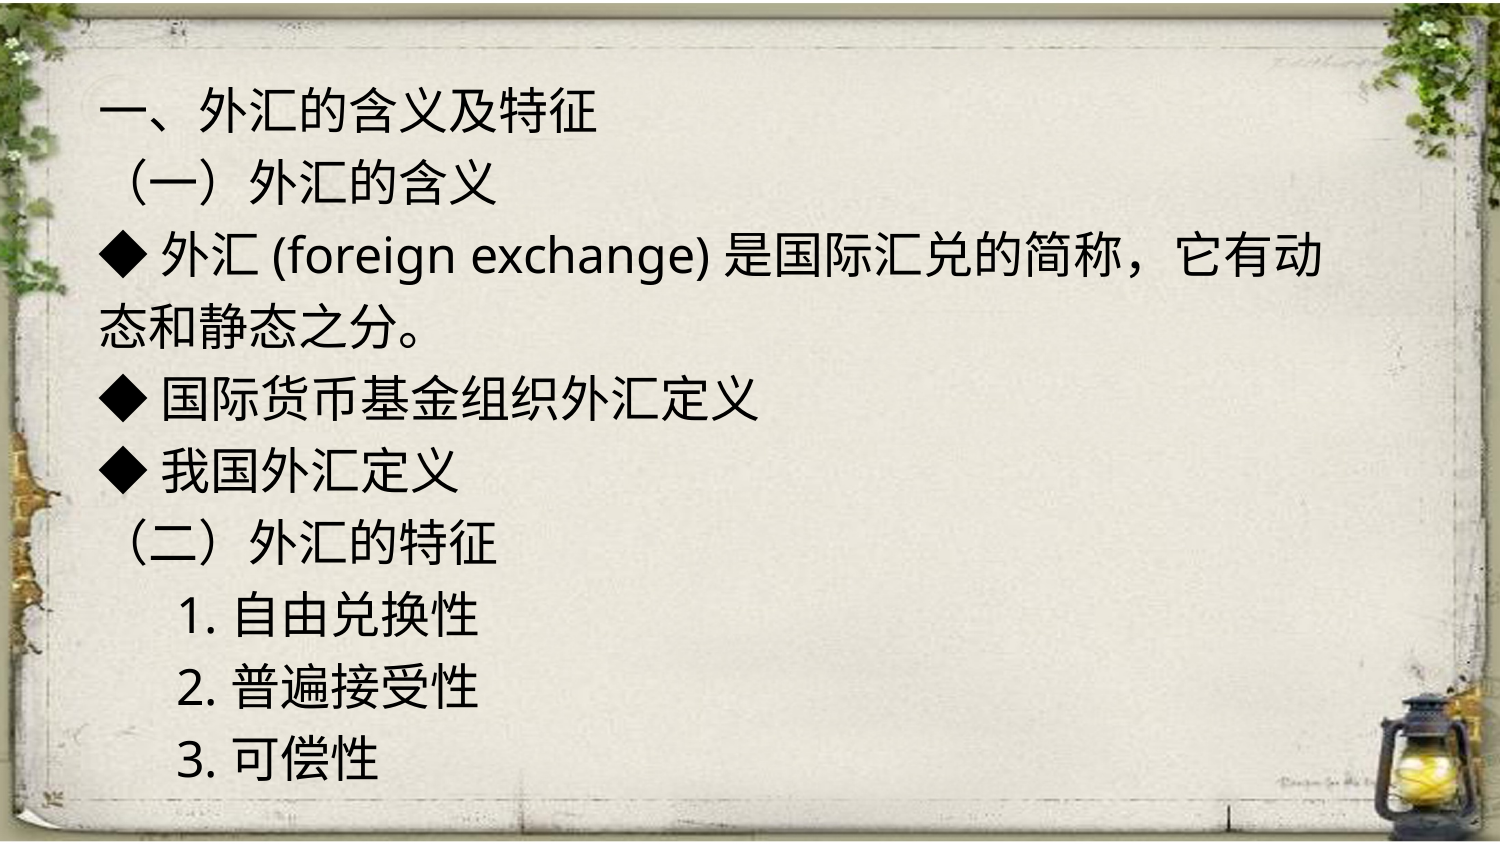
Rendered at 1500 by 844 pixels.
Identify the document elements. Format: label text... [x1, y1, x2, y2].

picture [0, 0, 1500, 844]
text_box 一、外汇的含义及特征 （一）外汇的含义 ◆外汇(foreign exchange)是国际汇兑的简称，它有动态和静态之分。 ◆国际货币基金组织外汇定义 ◆我国外汇定义 （二）外汇的特征 1.自由兑换性 2.普遍接受性 3.可偿性 [83, 59, 1367, 844]
